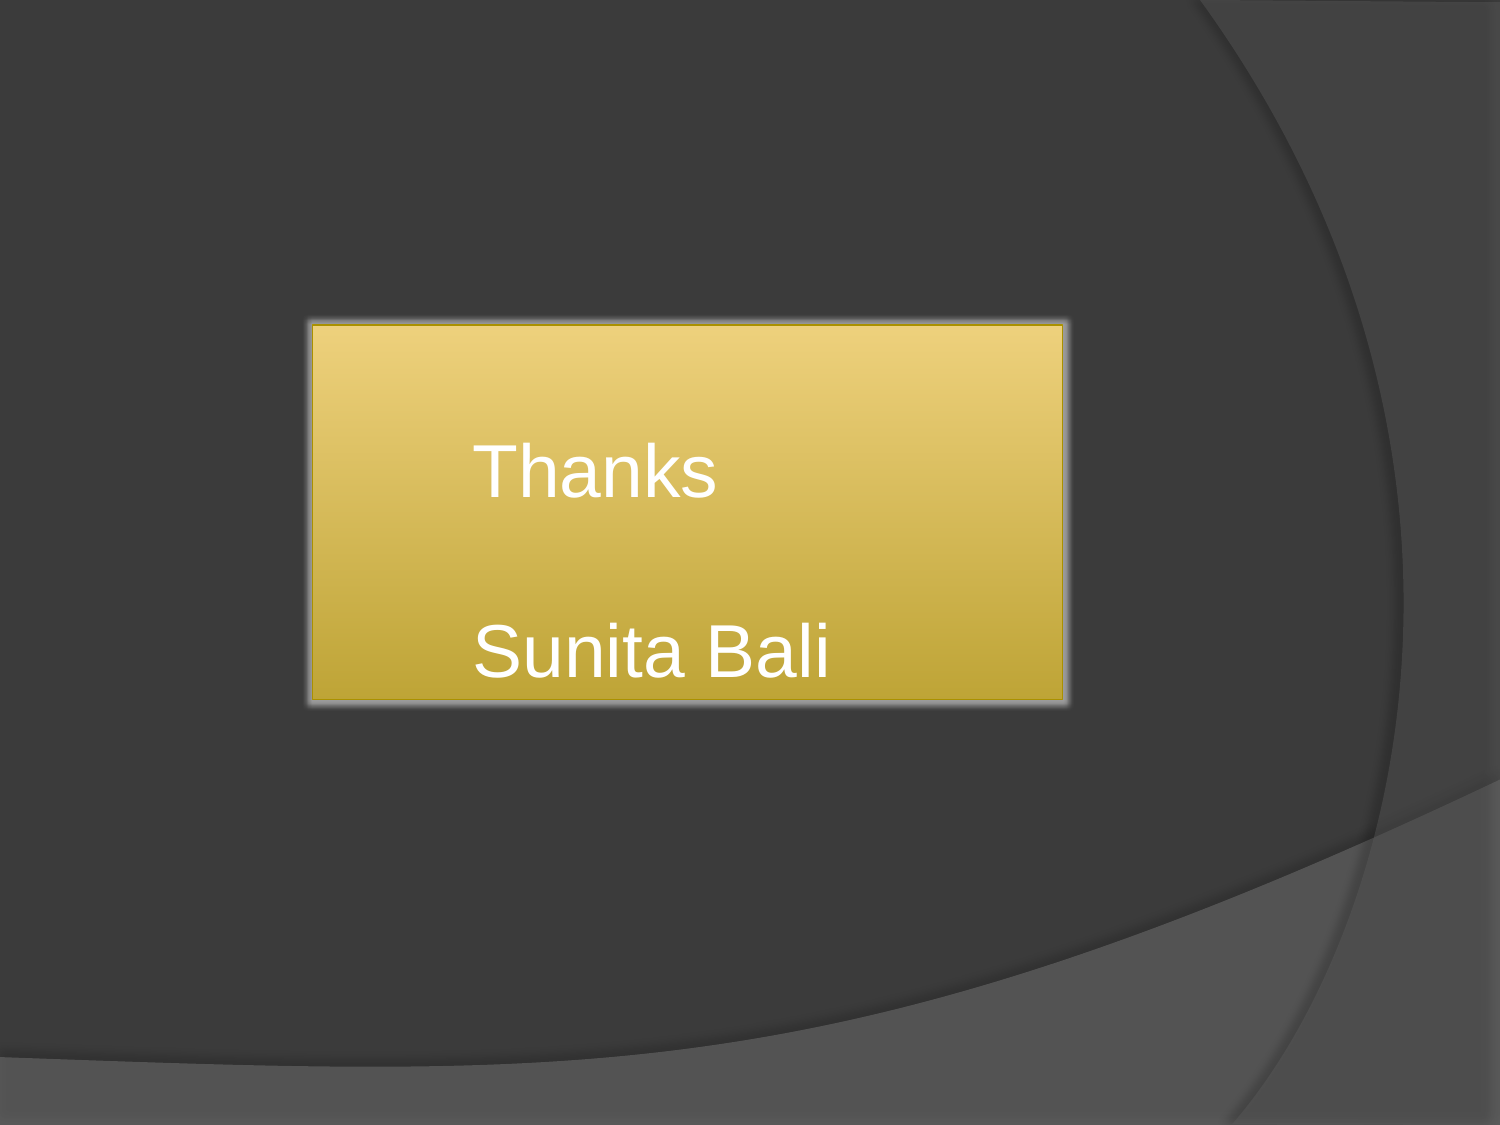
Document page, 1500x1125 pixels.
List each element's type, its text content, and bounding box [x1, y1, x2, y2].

text_box Thanks Sunita Bali [312, 324, 1063, 700]
